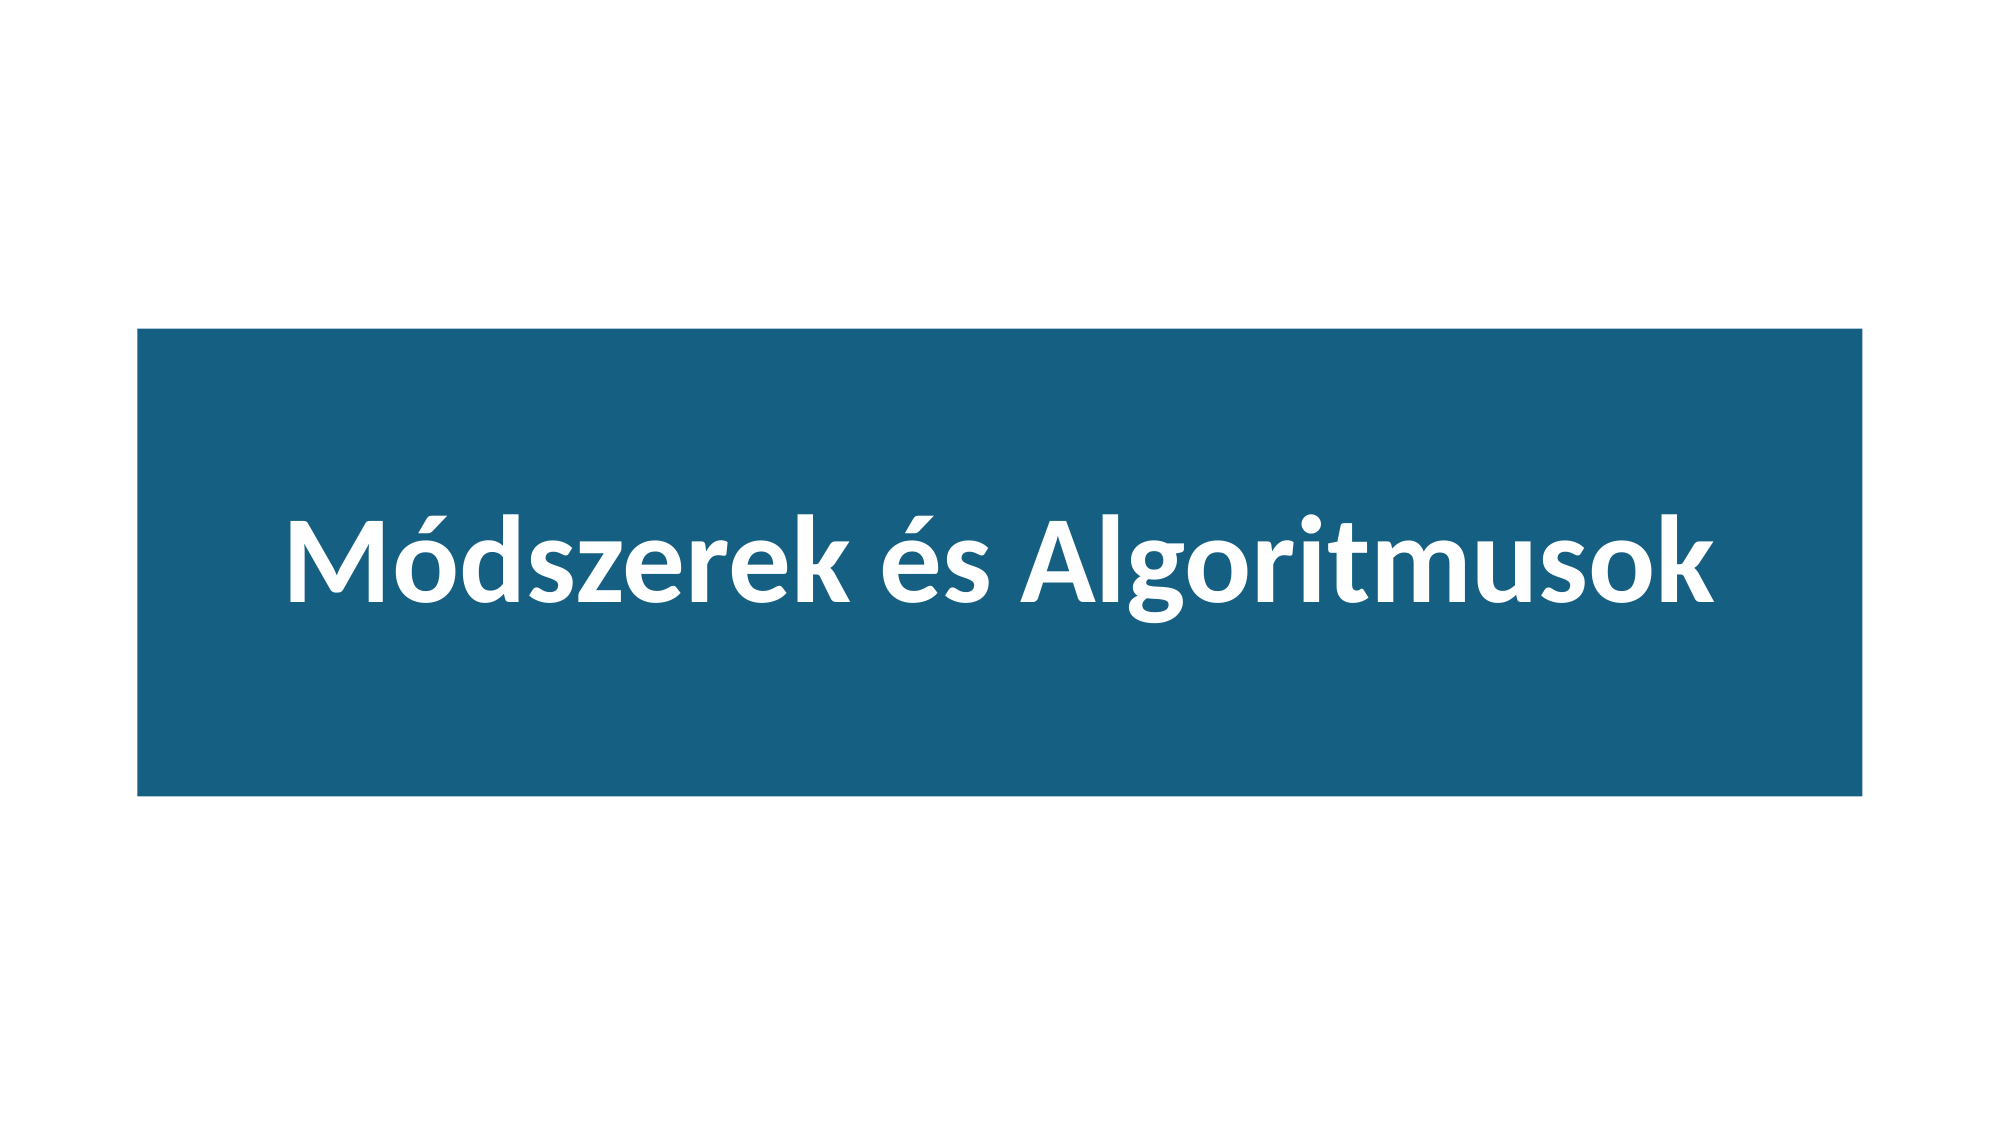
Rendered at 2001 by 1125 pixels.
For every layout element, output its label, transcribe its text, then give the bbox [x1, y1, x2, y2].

title Módszerek és Algoritmusok [137, 328, 1863, 797]
